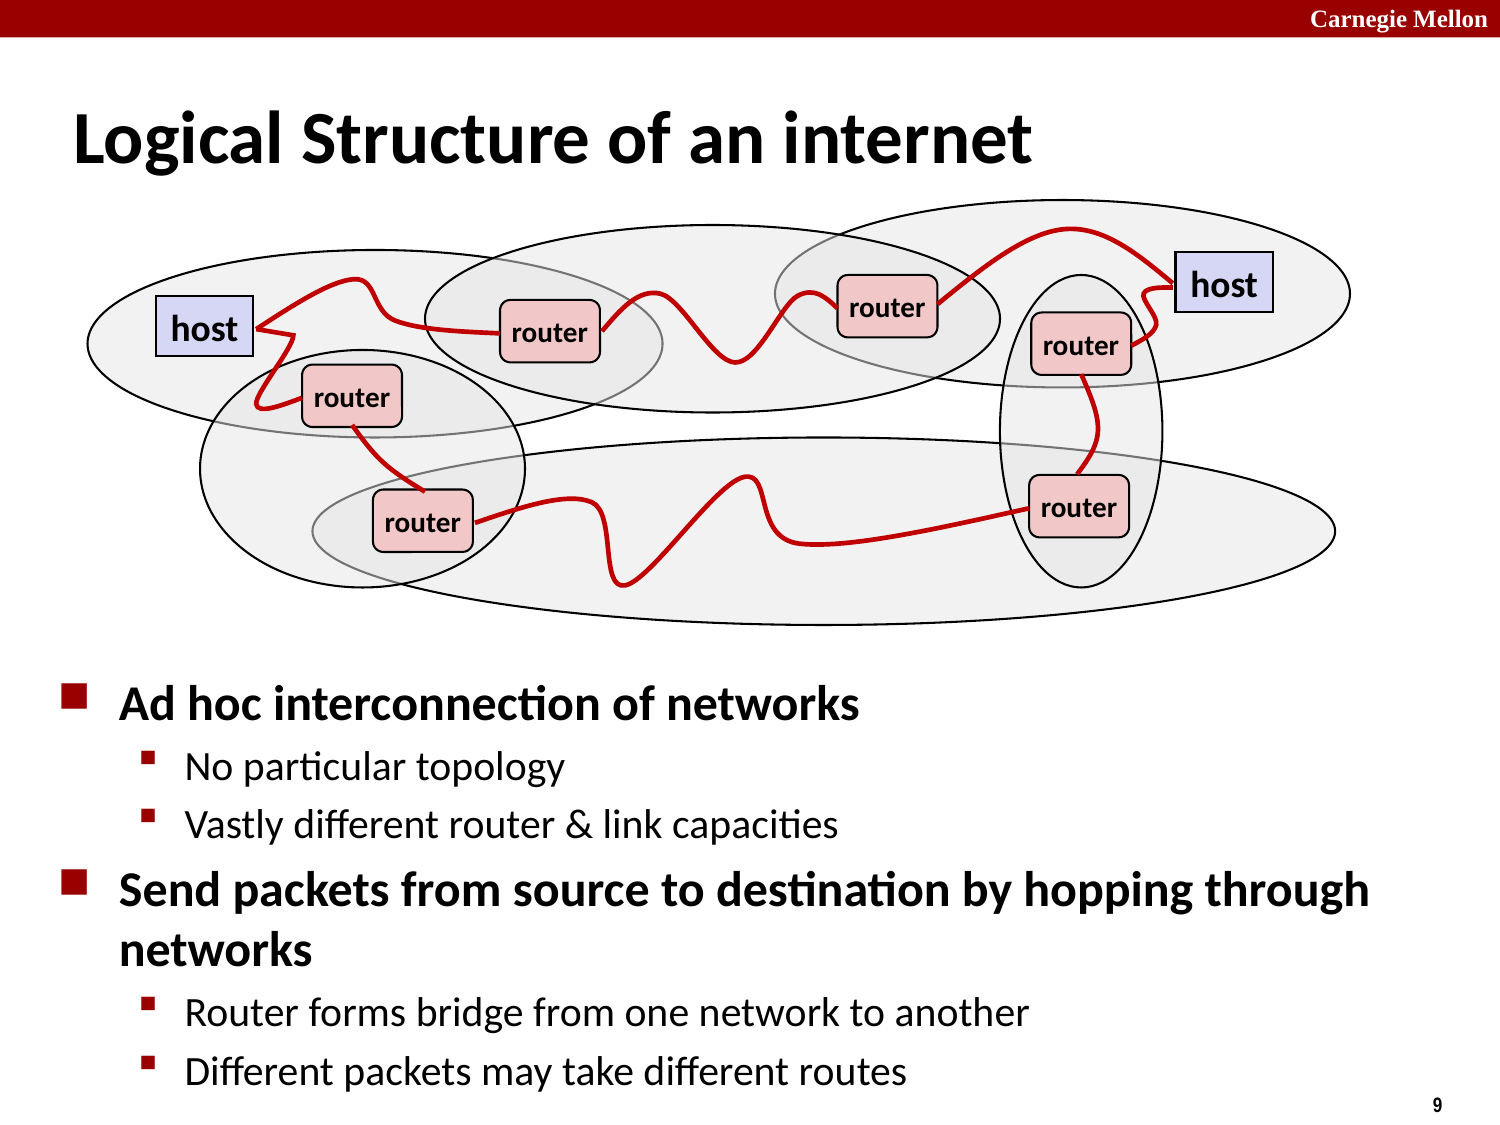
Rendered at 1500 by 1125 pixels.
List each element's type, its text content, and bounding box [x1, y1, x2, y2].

text_box router [372, 489, 473, 552]
text_box [425, 224, 1001, 413]
text_box [937, 228, 1173, 305]
text_box [256, 330, 303, 409]
text_box [1011, 338, 1163, 588]
text_box router [302, 364, 403, 428]
text_box [936, 296, 1039, 386]
text_box [1077, 374, 1098, 475]
text_box host [1175, 252, 1273, 312]
text_box [999, 289, 1143, 508]
text_box [516, 437, 1010, 519]
text_box router [1029, 474, 1130, 538]
list Ad hoc interconnection of networks No particular topology Vastly different router & link capacities Send packets from source to destination by hopping through networks Router forms bridge from one network to another Different packets may take different routes [47, 662, 1411, 1008]
text_box host [155, 296, 254, 356]
text_box router [837, 274, 938, 338]
text_box [1131, 287, 1173, 346]
text_box router [500, 299, 601, 363]
text_box router [1031, 312, 1132, 375]
text_box [474, 476, 1030, 586]
text_box [256, 279, 500, 334]
text_box [402, 460, 1336, 625]
text_box [840, 200, 1351, 383]
text_box [268, 330, 593, 426]
text_box [352, 425, 426, 492]
text_box [87, 249, 492, 422]
title Logical Structure of an internet [58, 71, 1305, 197]
text_box [200, 349, 526, 588]
text_box [602, 292, 838, 363]
